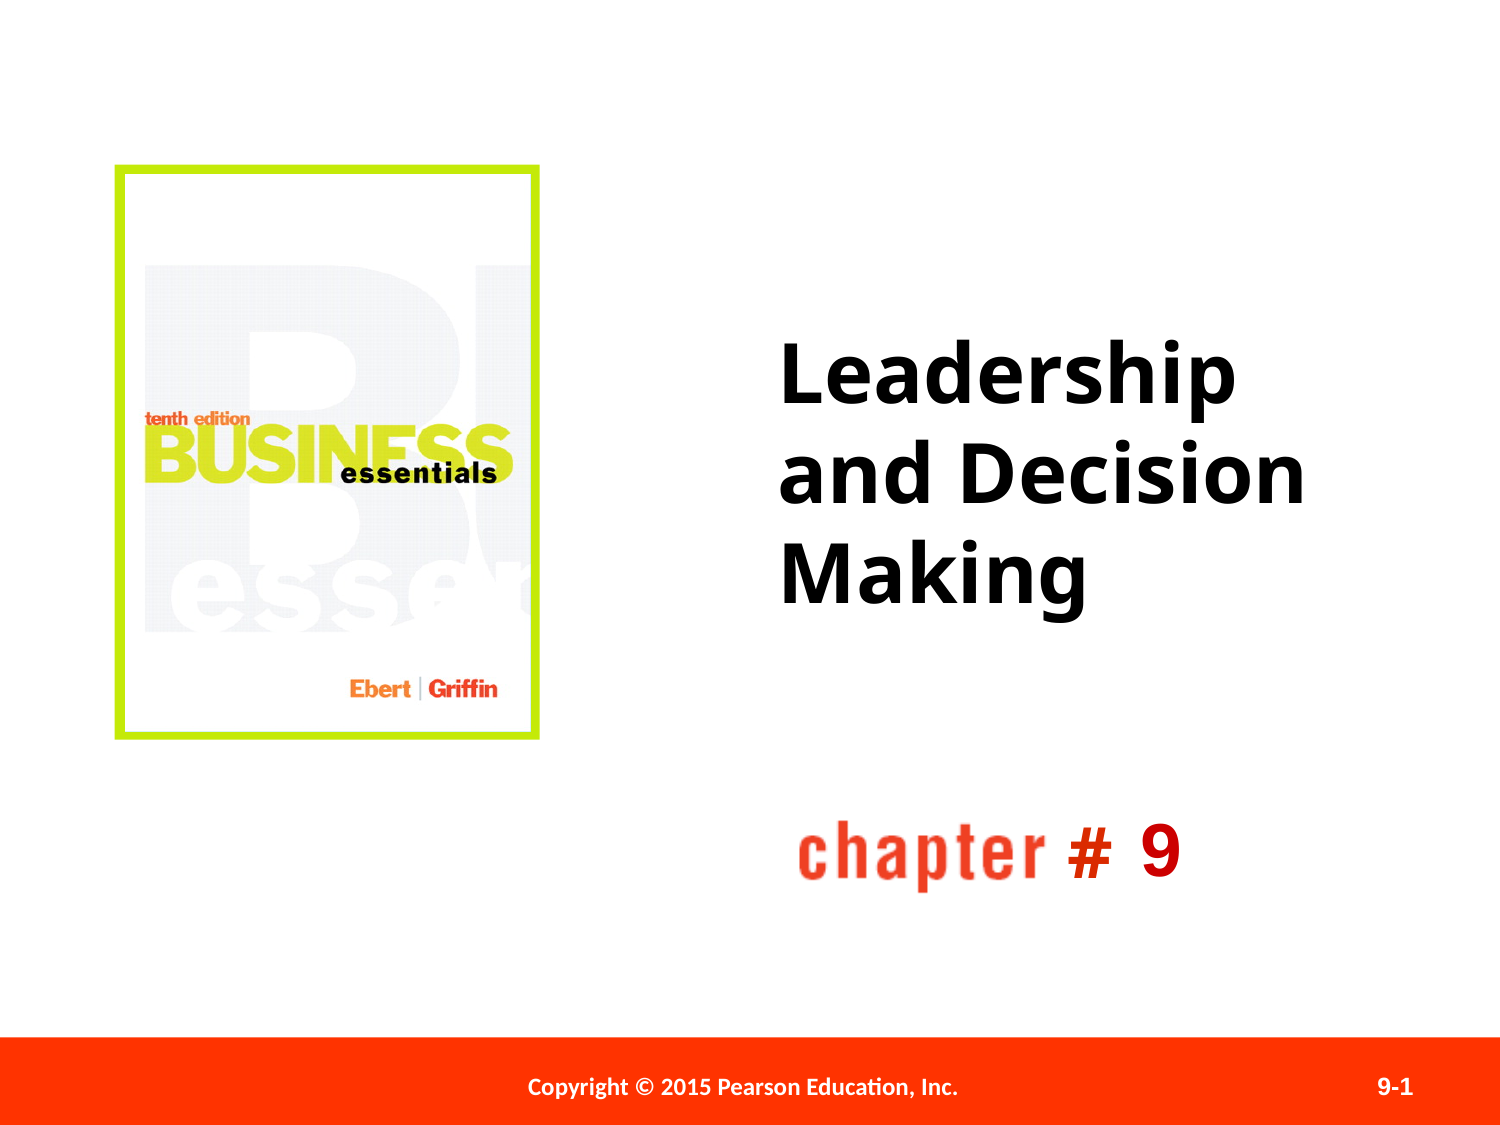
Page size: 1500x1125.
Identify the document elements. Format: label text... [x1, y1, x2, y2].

picture [125, 174, 531, 732]
text_box 9 [1125, 793, 1197, 899]
title Leadership and Decision Making [762, 249, 1388, 692]
